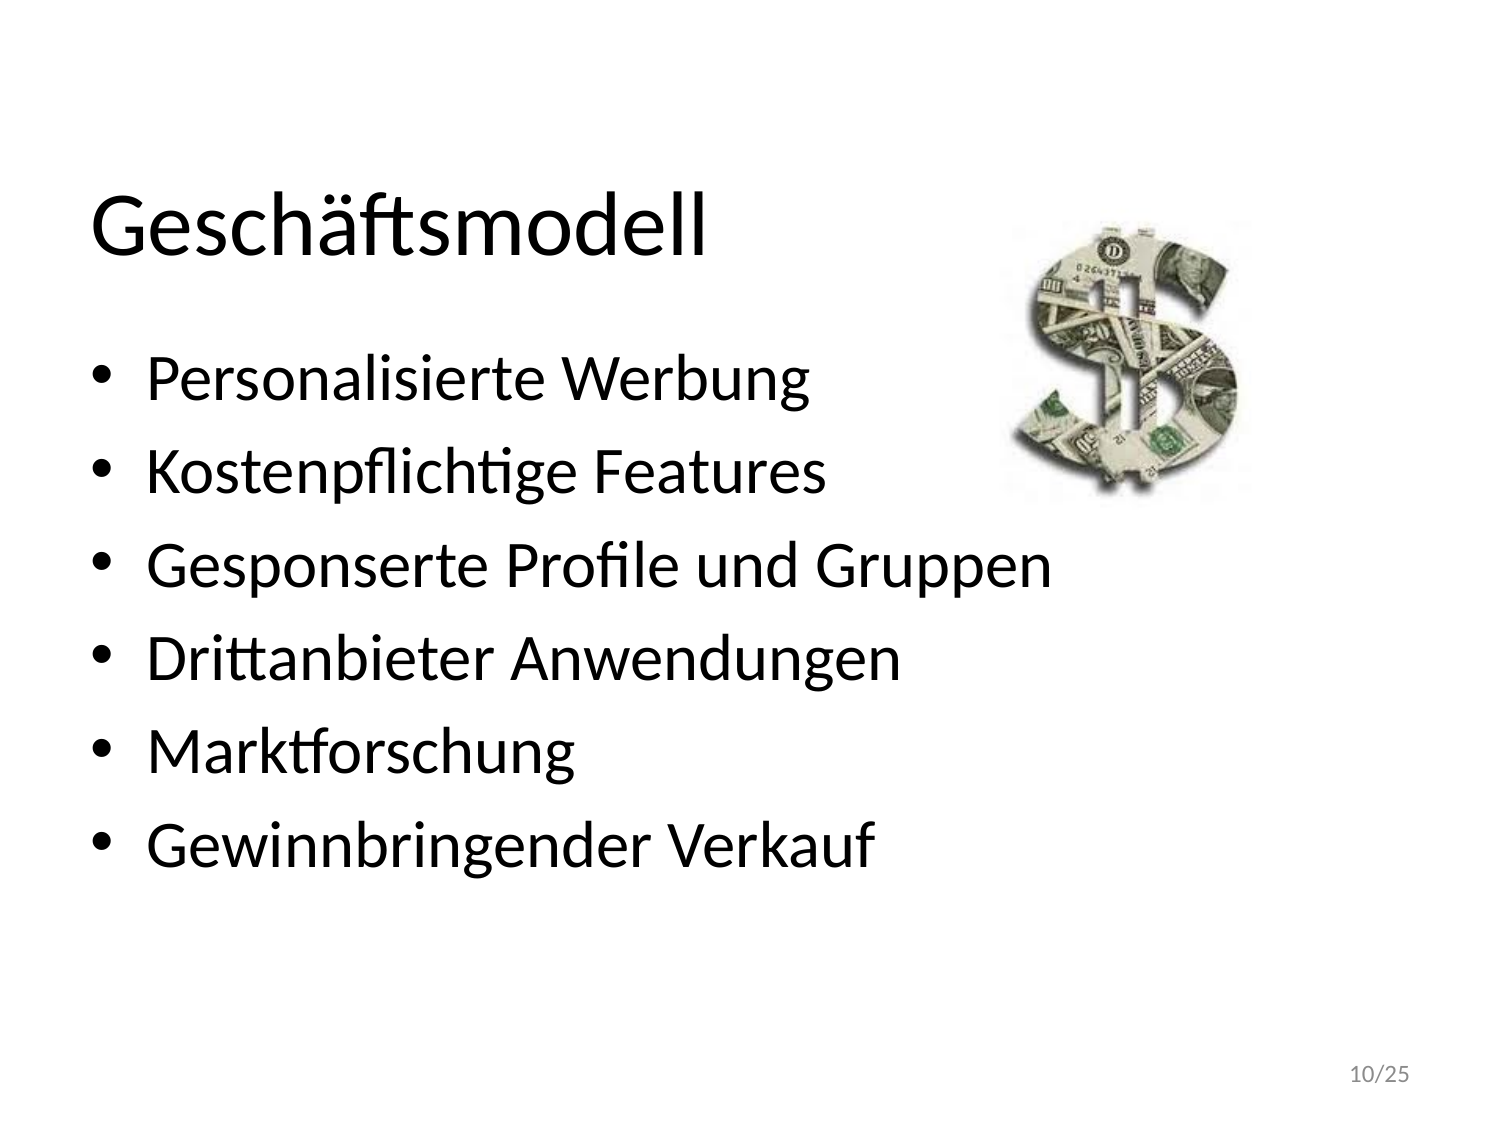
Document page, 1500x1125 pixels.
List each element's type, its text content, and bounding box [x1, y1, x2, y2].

list Personalisierte Werbung Kostenpflichtige Features Gesponserte Profile und Gruppen Drittanbieter Anwendungen Marktforschung Gewinnbringender Verkauf [75, 326, 1425, 1005]
picture [950, 184, 1303, 537]
slide_number 10/25 [1074, 1042, 1425, 1103]
title Geschäftsmodell [75, 125, 1425, 313]
